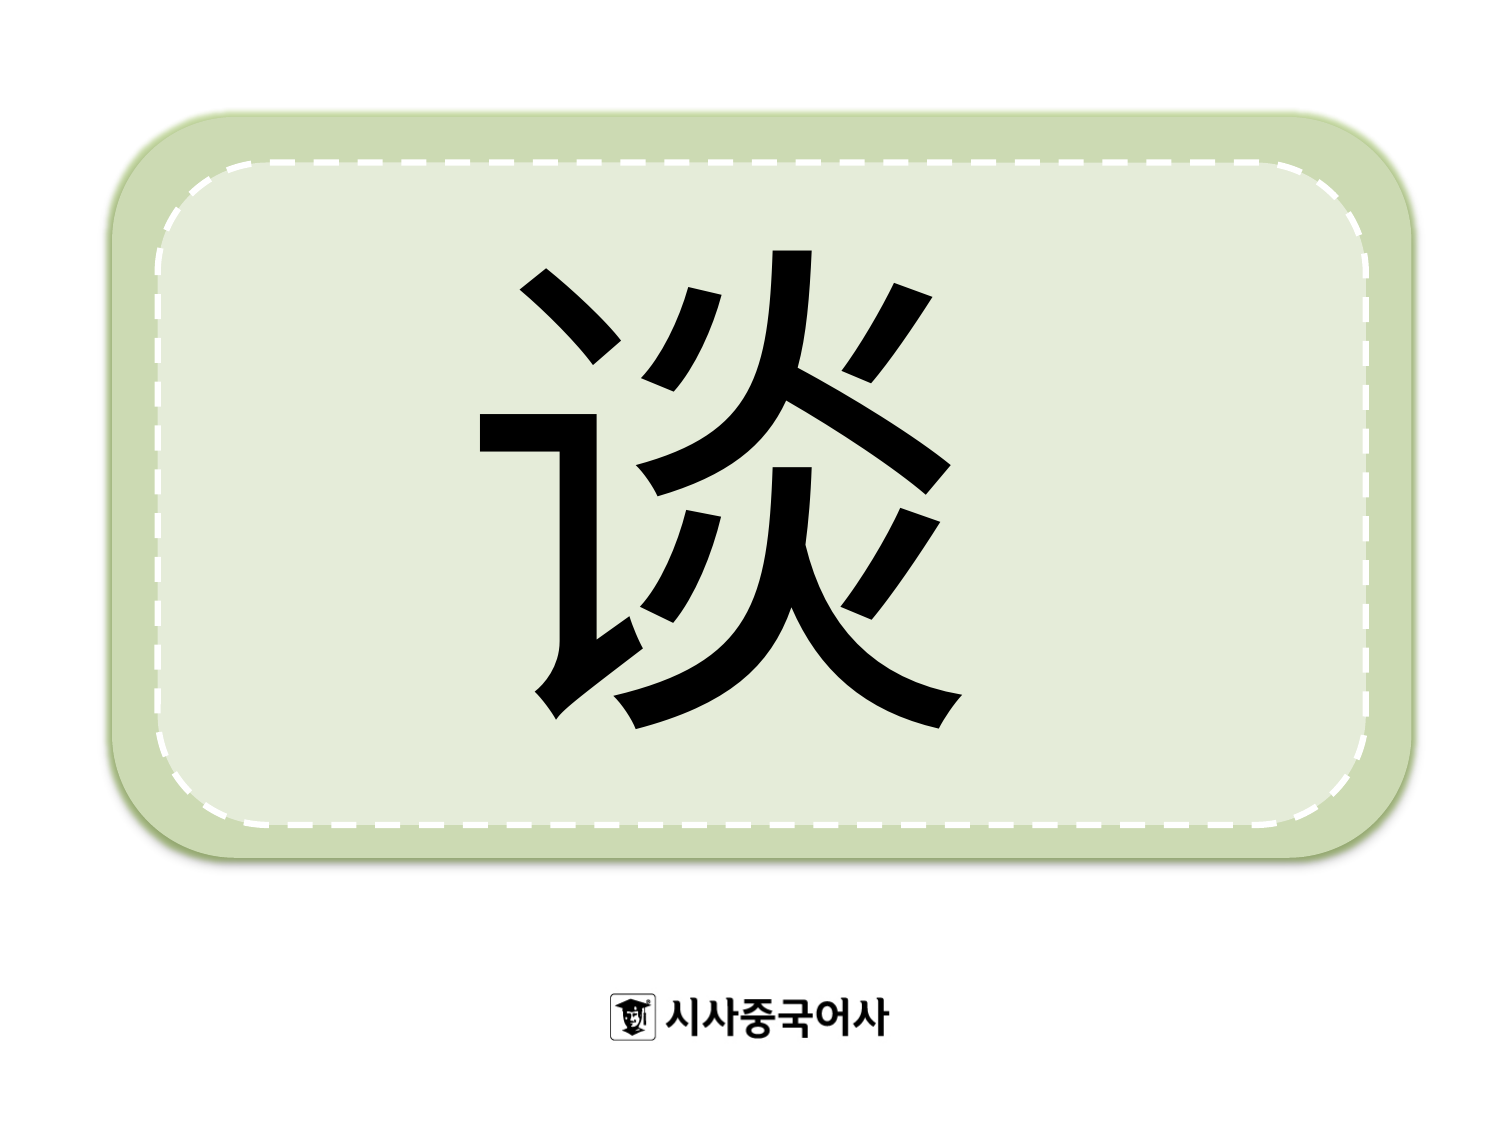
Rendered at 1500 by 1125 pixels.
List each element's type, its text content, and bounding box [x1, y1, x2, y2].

picture [602, 987, 898, 1047]
text_box [162, 160, 1371, 824]
text_box 谈 [171, 149, 1380, 812]
